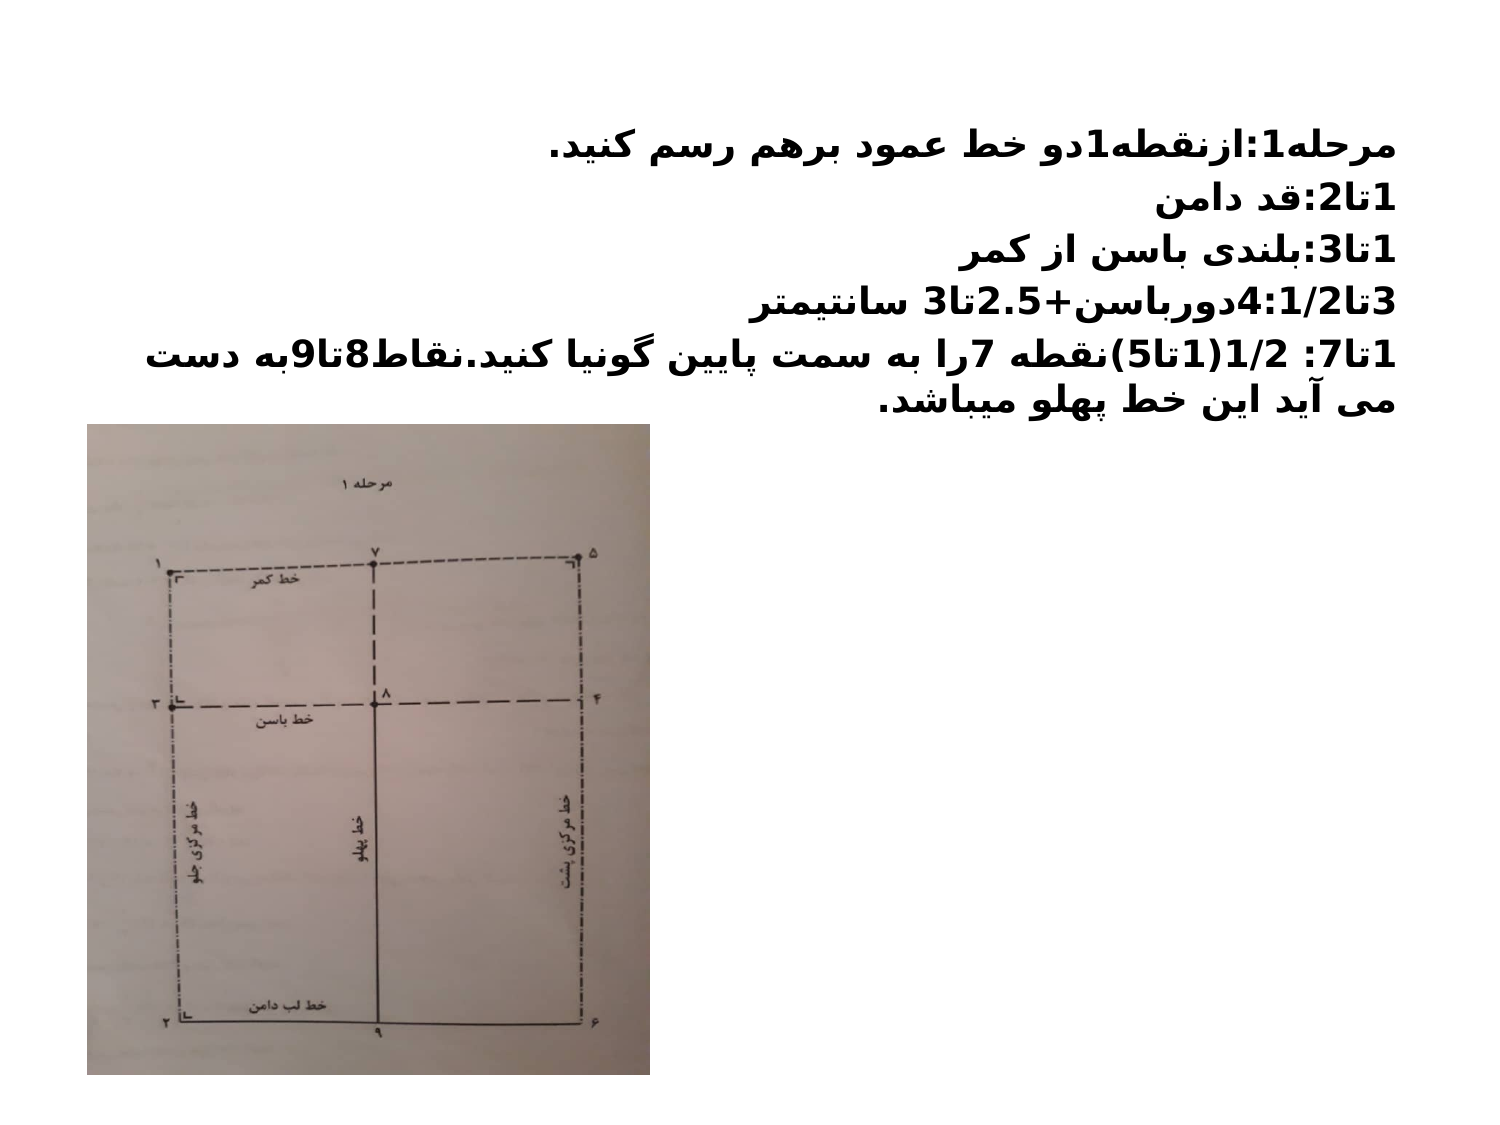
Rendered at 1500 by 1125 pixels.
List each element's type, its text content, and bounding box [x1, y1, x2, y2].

subtitle مرحله1:ازنقطه1دو خط عمود برهم رسم کنید. 1تا2:قد دامن 1تا3:بلندی باسن از کمر 3تا4:1/2دورباسن+2.5تا3 سانتیمتر 1تا7: 1/2(1تا5)نقطه 7را به سمت پایین گونیا کنید.نقاط8تا9به دست می آید این خط پهلو میباشد. [75, 112, 1413, 1075]
picture [87, 424, 651, 1076]
